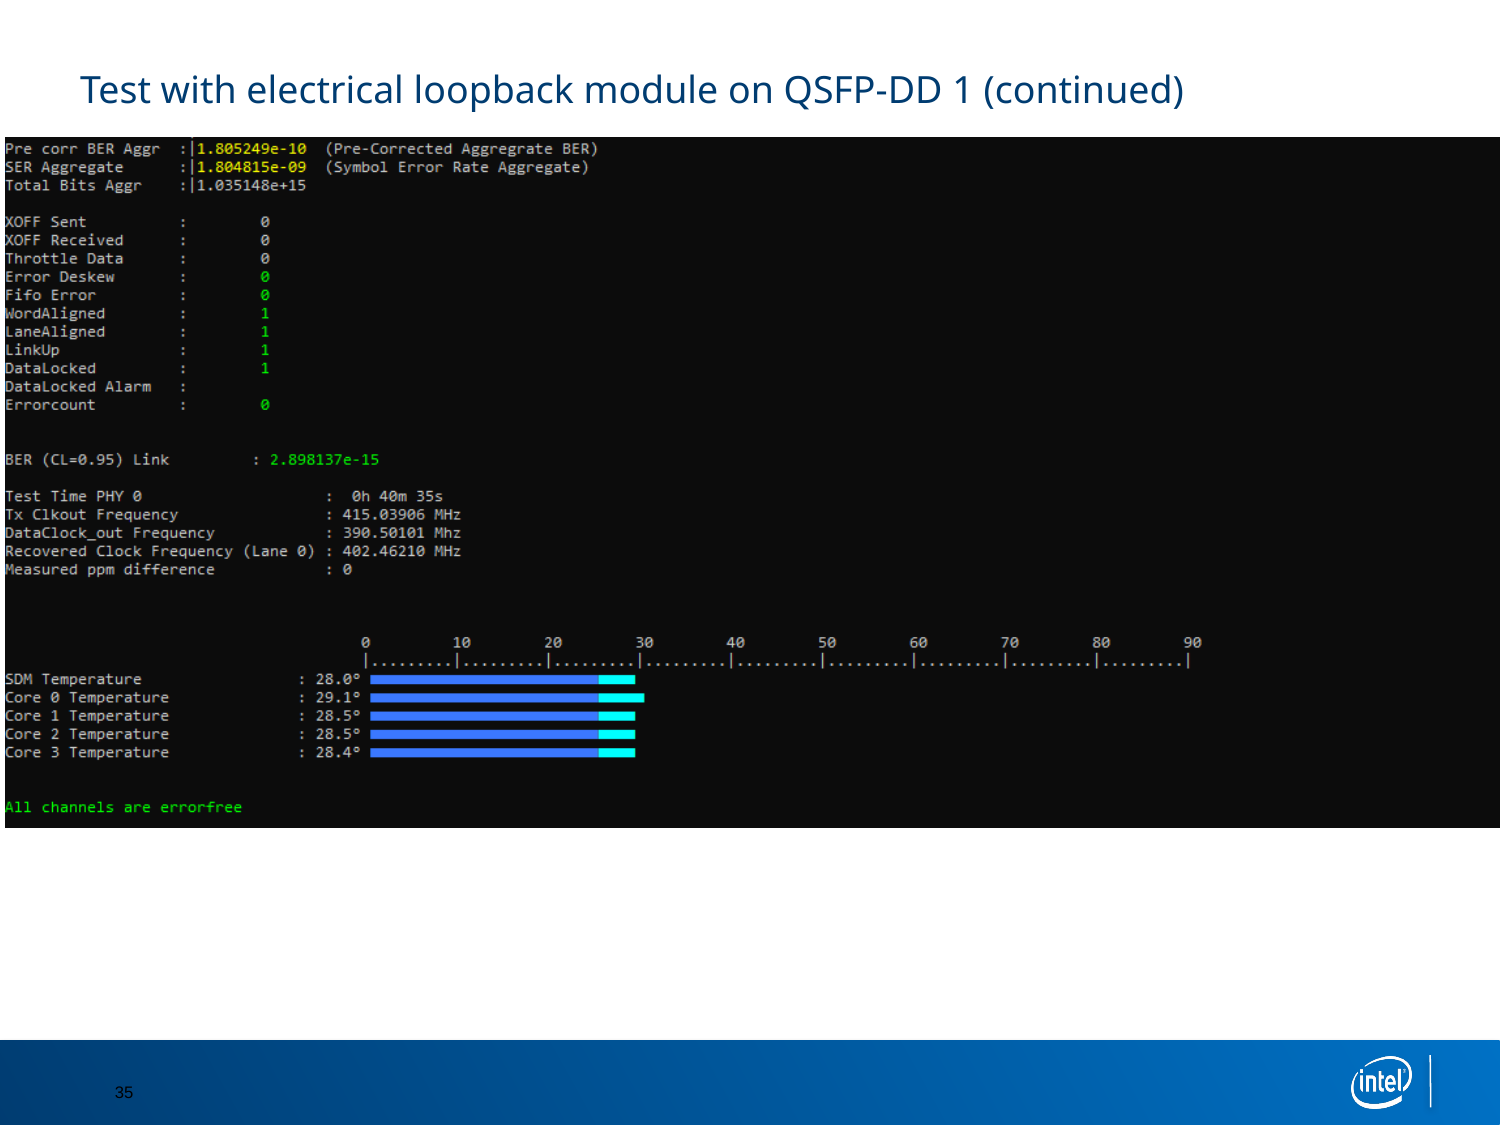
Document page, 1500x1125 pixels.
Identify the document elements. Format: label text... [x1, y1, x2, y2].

picture [1351, 1056, 1412, 1109]
title Test with electrical loopback module on QSFP-DD 1 (continued) [80, 65, 1388, 135]
slide_number 35 [19, 1069, 134, 1116]
picture [5, 137, 1500, 828]
